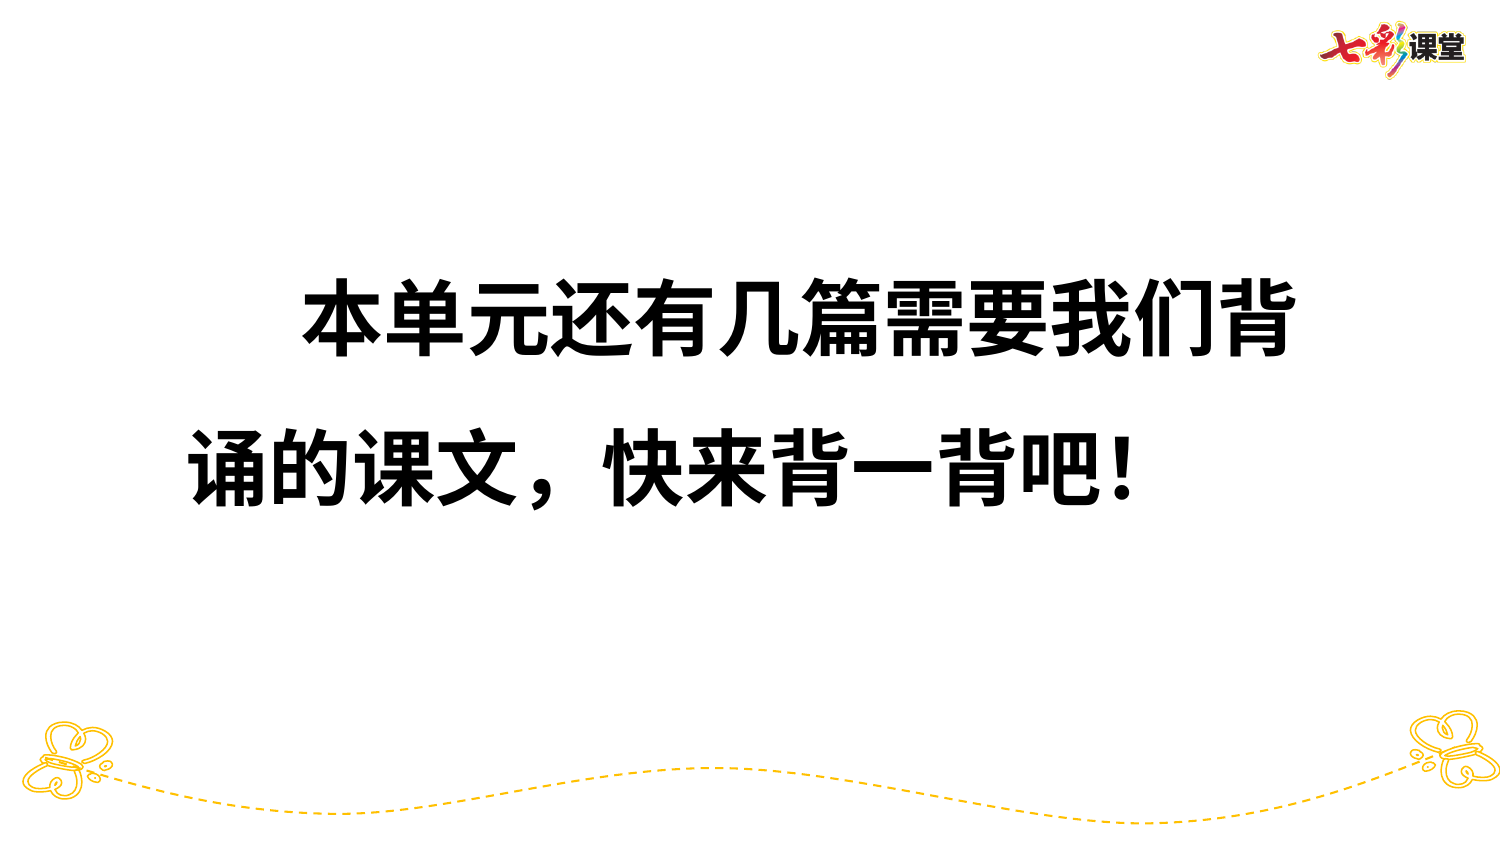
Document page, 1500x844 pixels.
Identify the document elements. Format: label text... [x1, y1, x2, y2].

text_box 本单元还有几篇需要我们背诵的课文，快来背一背吧！ [171, 209, 1329, 524]
picture [1316, 20, 1468, 80]
